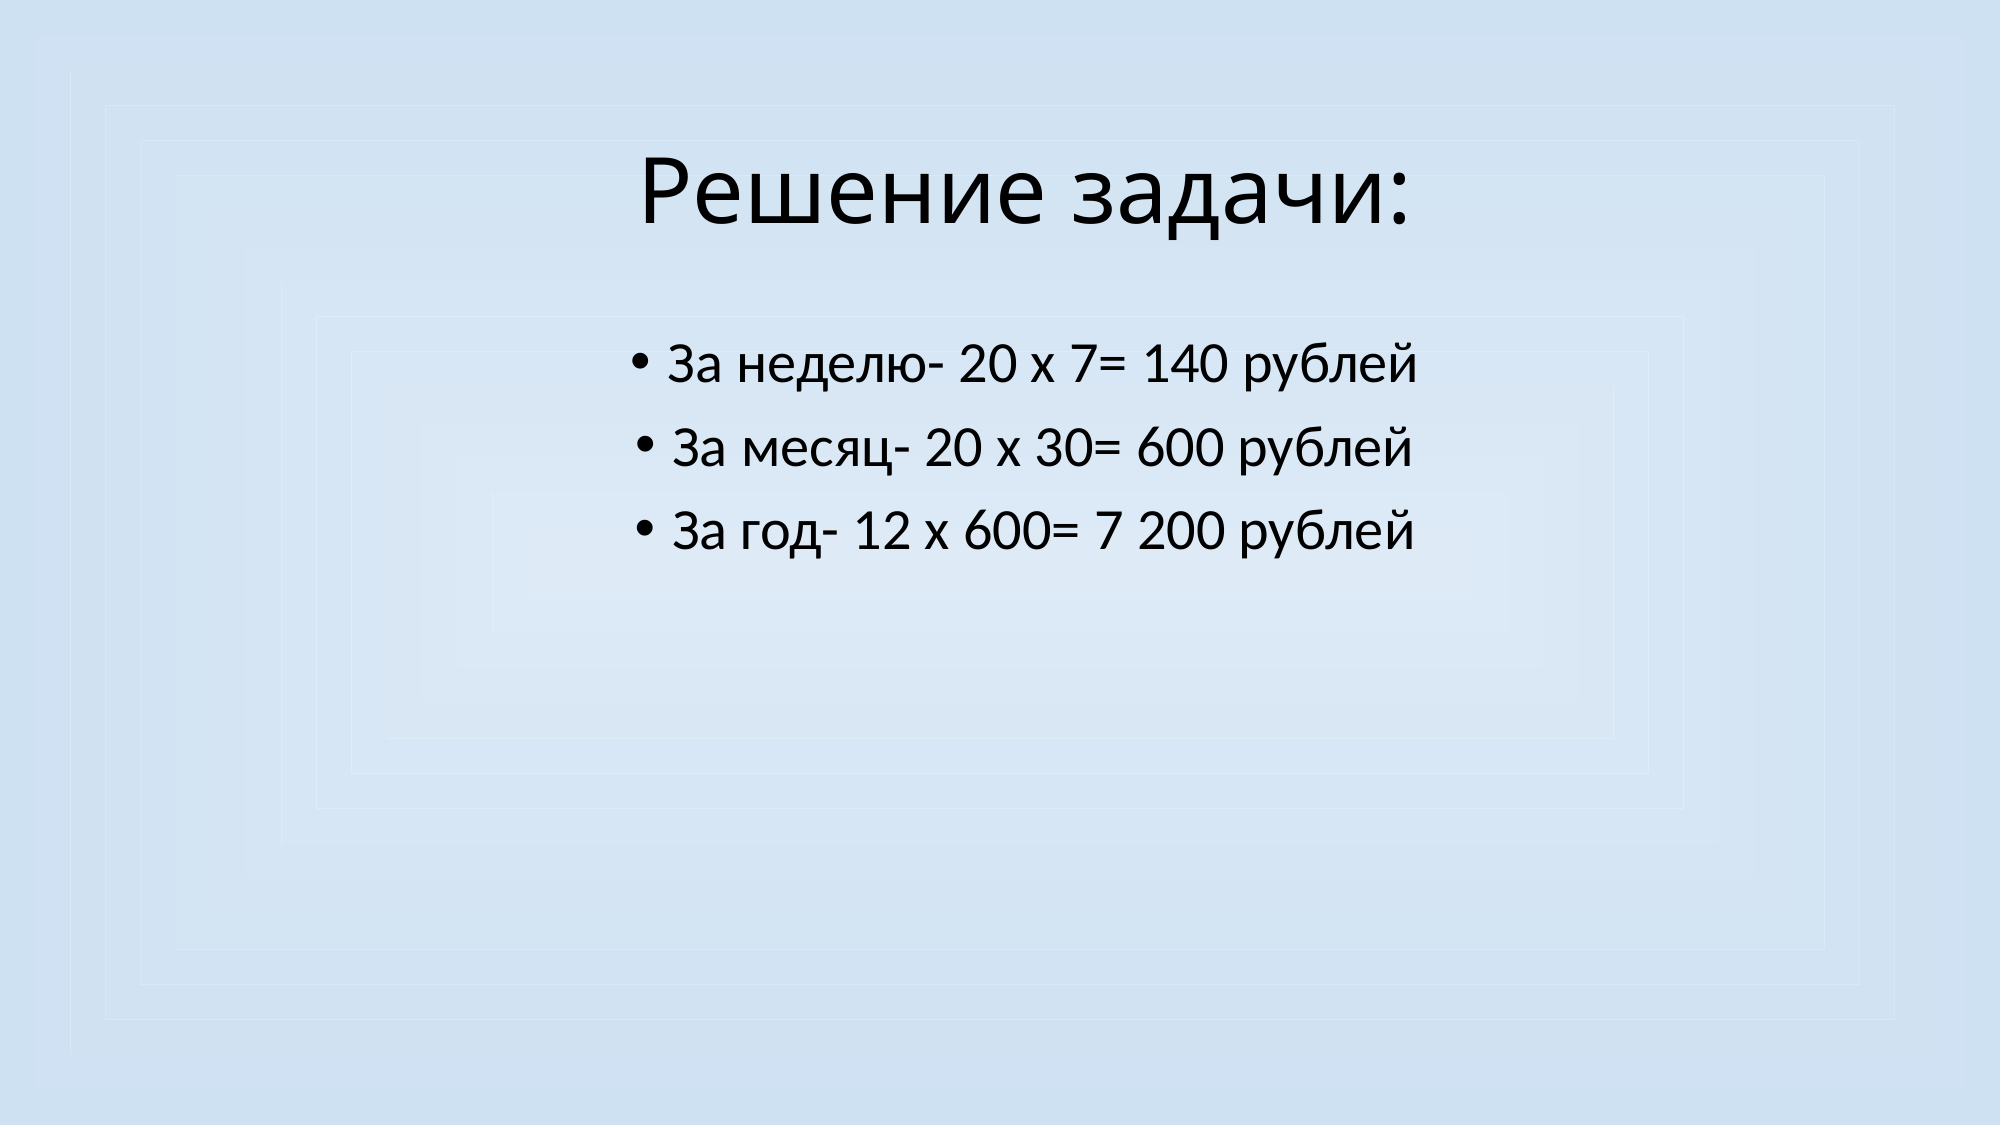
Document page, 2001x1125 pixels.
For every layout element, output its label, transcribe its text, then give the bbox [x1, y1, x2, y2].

text_box Решение задачи: [162, 84, 1888, 303]
text_box За неделю- 20 х 7= 140 рублей За месяц- 20 х 30= 600 рублей За год- 12 х 600= 7 200 рублей [162, 324, 1888, 1039]
